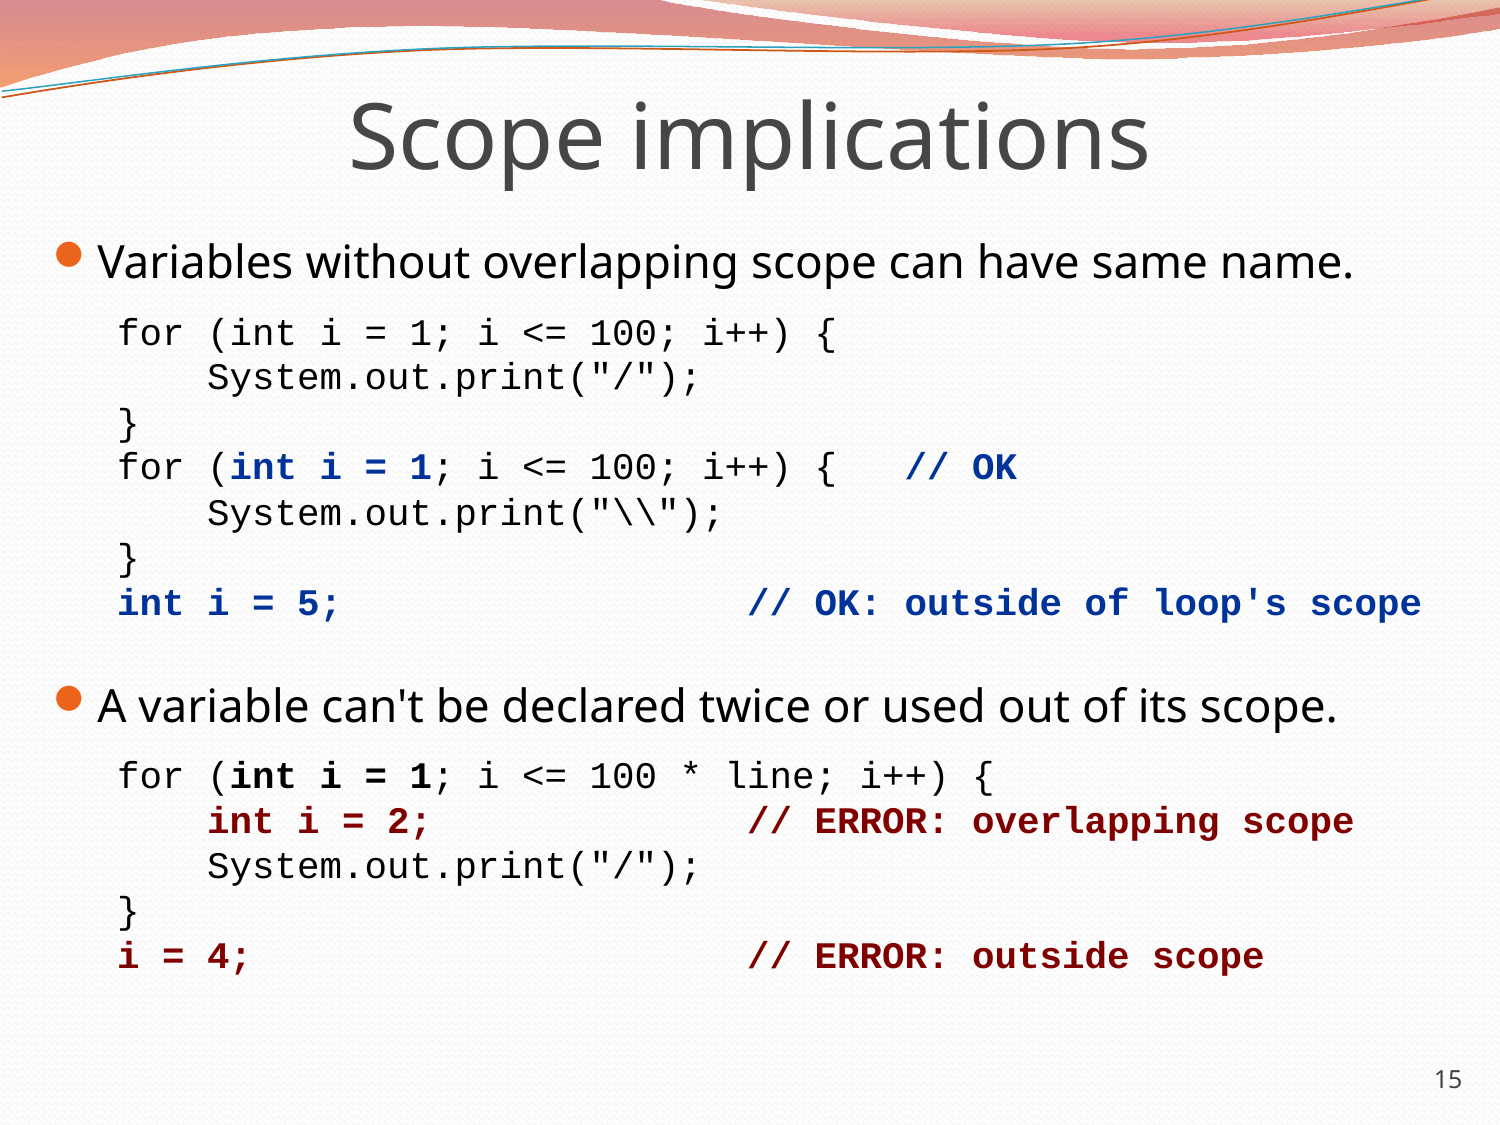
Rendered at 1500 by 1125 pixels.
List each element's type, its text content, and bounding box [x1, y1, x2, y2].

title Scope implications [75, 72, 1425, 188]
list Variables without overlapping scope can have same name. for (int i = 1; i <= 100; i++) { System.out.print("/"); } for (int i = 1; i <= 100; i++) { // OK System.out.print("\\"); } int i = 5; // OK: outside of loop's scope A variable can't be declared twice or used out of its scope. for (int i = 1; i <= 100 * line; i++) { int i = 2; // ERROR: overlapping scope System.out.print("/"); } i = 4; // ERROR: outside scope [37, 224, 1500, 1075]
